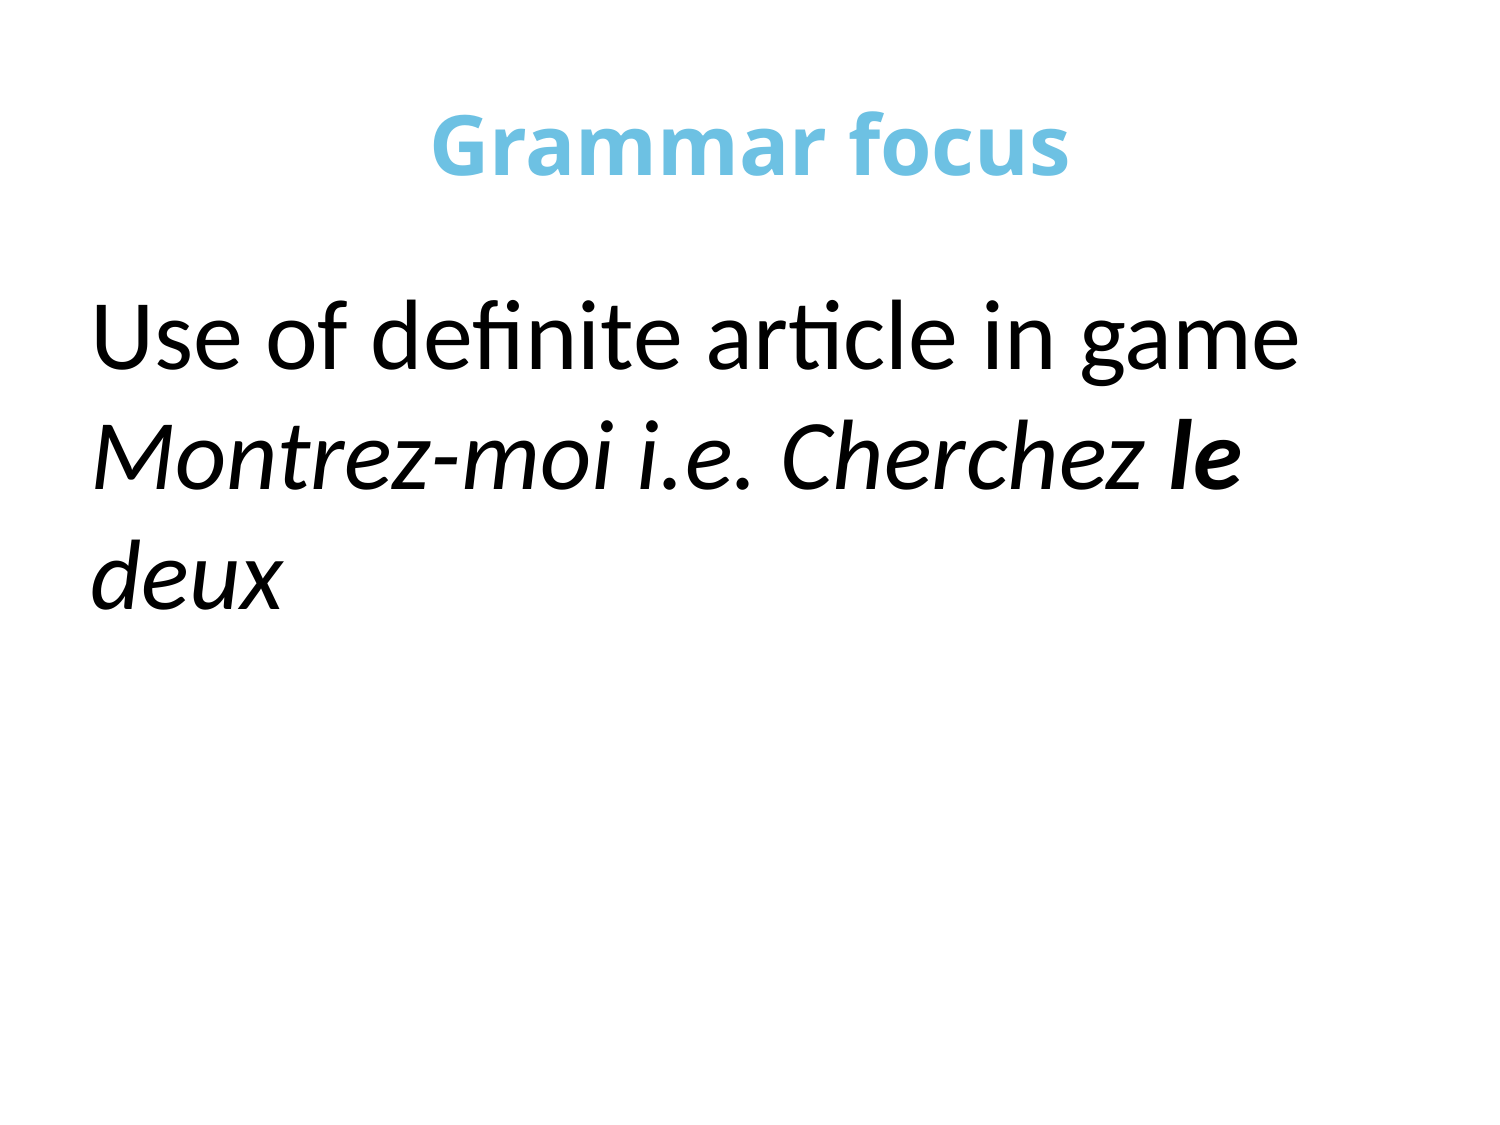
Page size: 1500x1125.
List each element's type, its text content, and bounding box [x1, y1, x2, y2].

list Use of definite article in game Montrez-moi i.e. Cherchez le deux [75, 262, 1425, 1005]
title Grammar focus [75, 45, 1425, 233]
